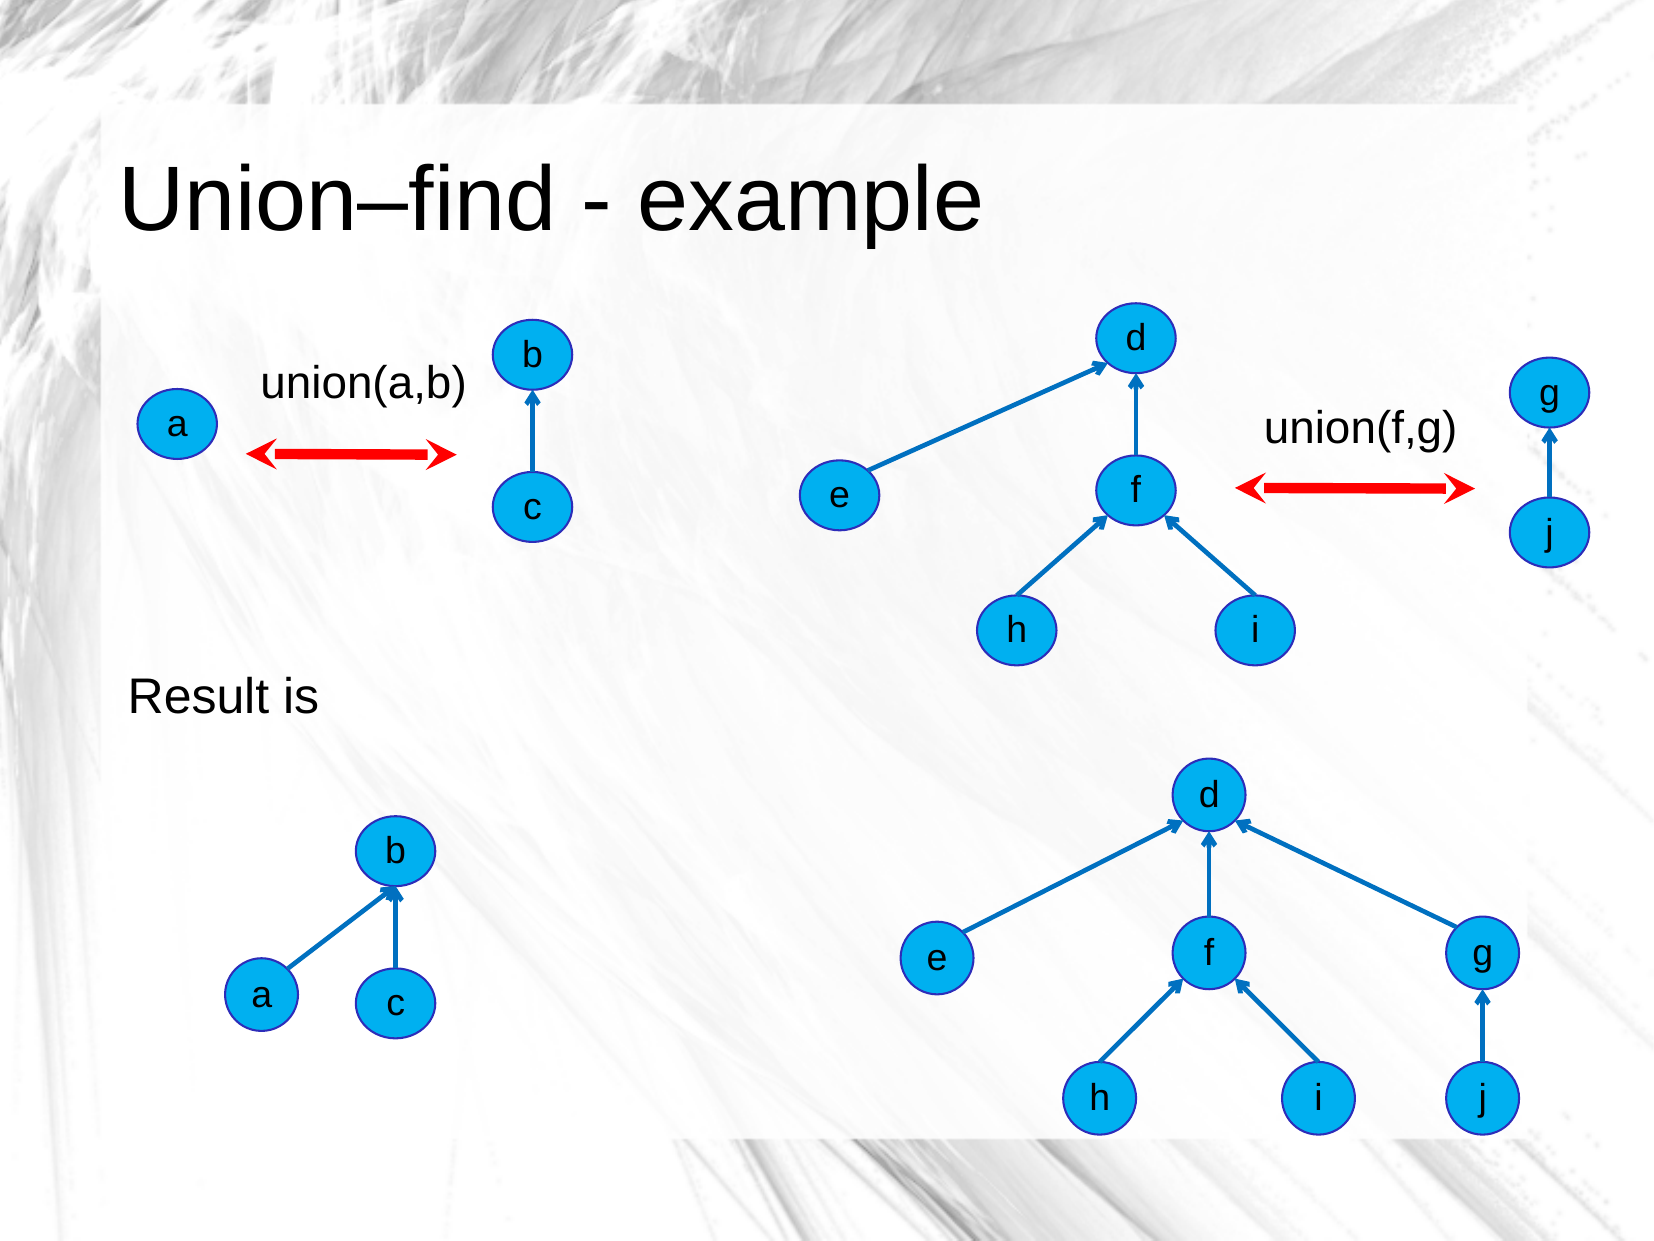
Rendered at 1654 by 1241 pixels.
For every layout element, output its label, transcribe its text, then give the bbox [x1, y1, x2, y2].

text_box a [136, 387, 219, 461]
title Union–find - example [118, 93, 1506, 299]
text_box union(f,g) [1295, 395, 1509, 462]
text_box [1509, 357, 1590, 568]
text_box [492, 319, 573, 542]
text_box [224, 816, 436, 1039]
list Result is [118, 319, 1571, 1109]
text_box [799, 303, 1295, 666]
picture [0, 0, 1654, 1241]
text_box union(a,b) [245, 350, 492, 417]
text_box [900, 758, 1520, 1135]
